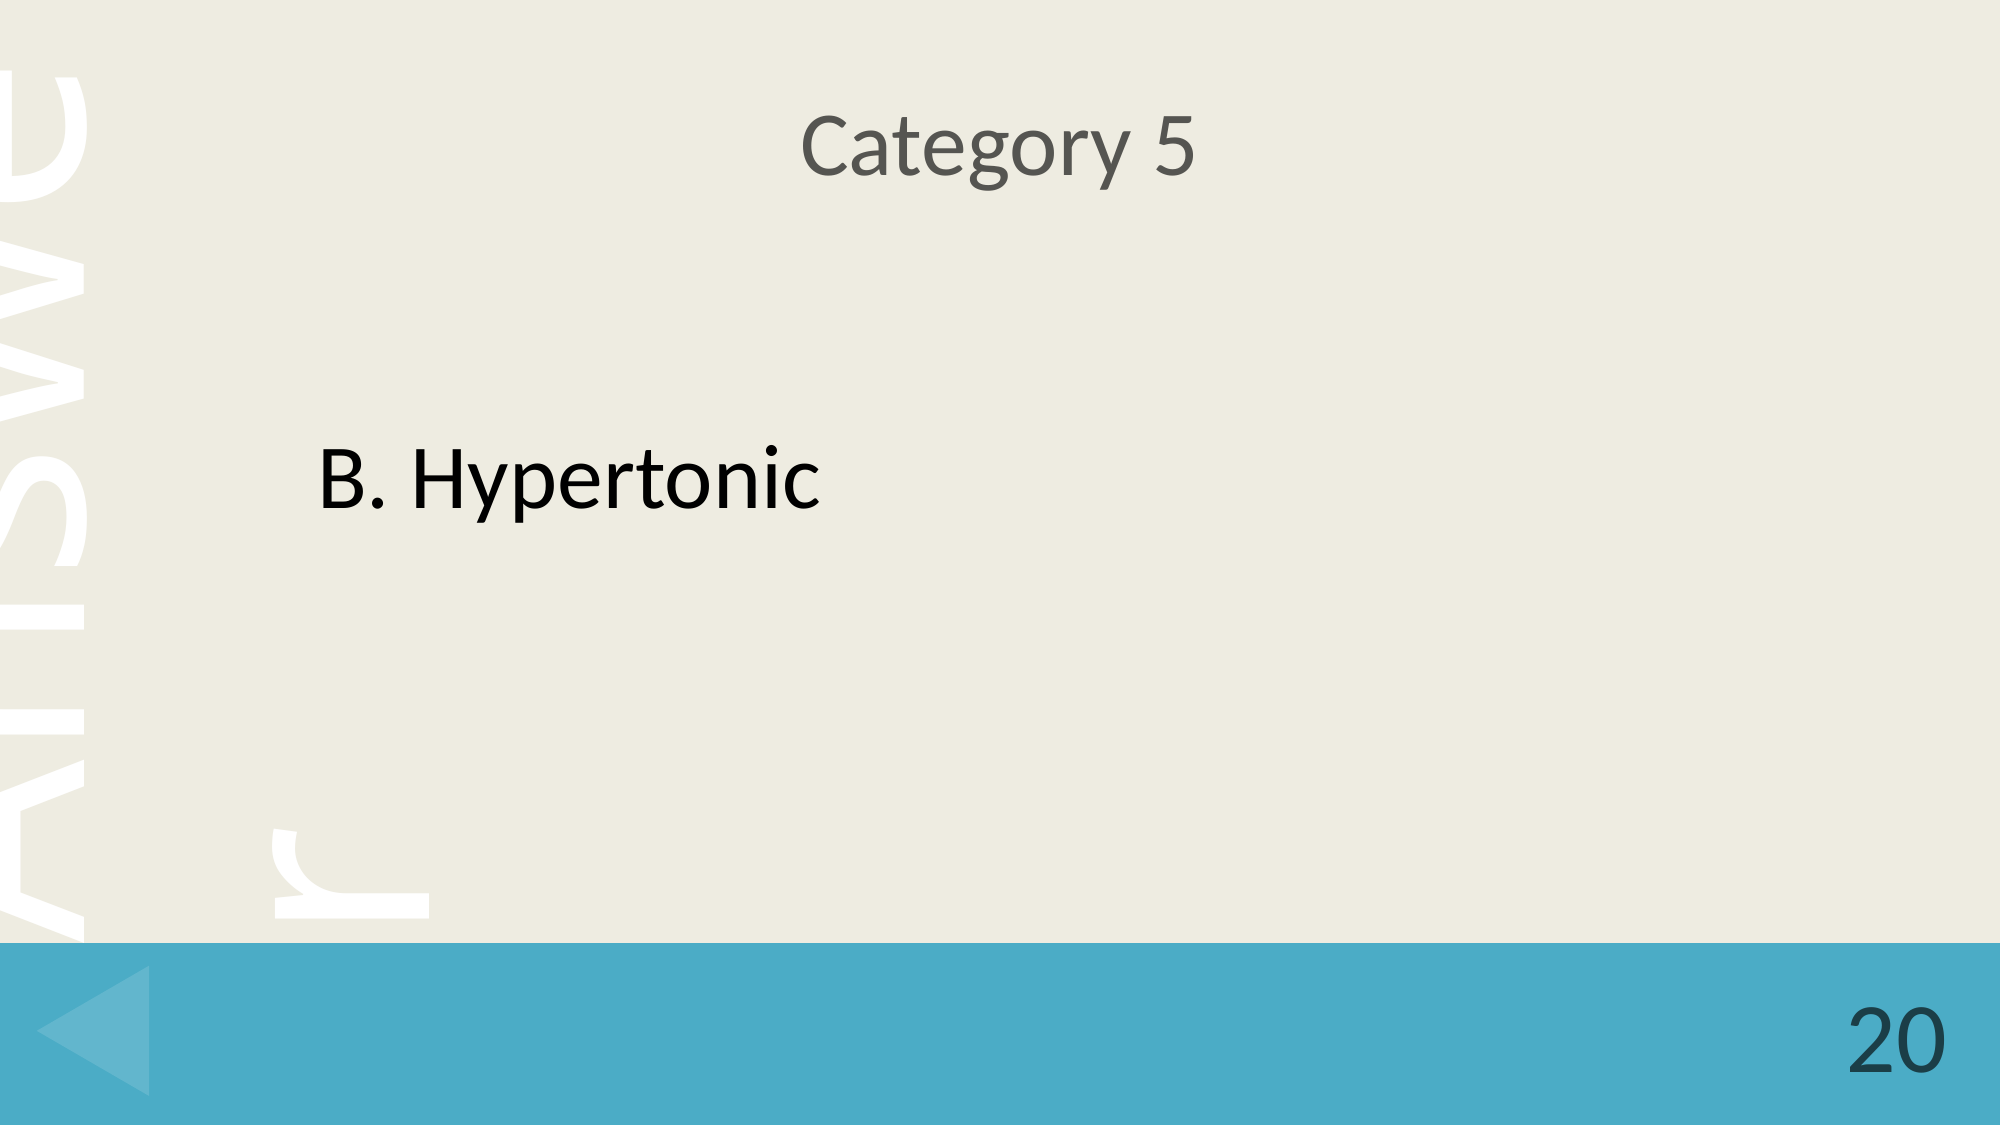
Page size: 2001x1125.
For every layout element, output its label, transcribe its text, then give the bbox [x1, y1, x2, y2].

list 20 [1494, 967, 1963, 1097]
list B. Hypertonic [302, 307, 1760, 636]
title Category 5 [99, 45, 1900, 233]
